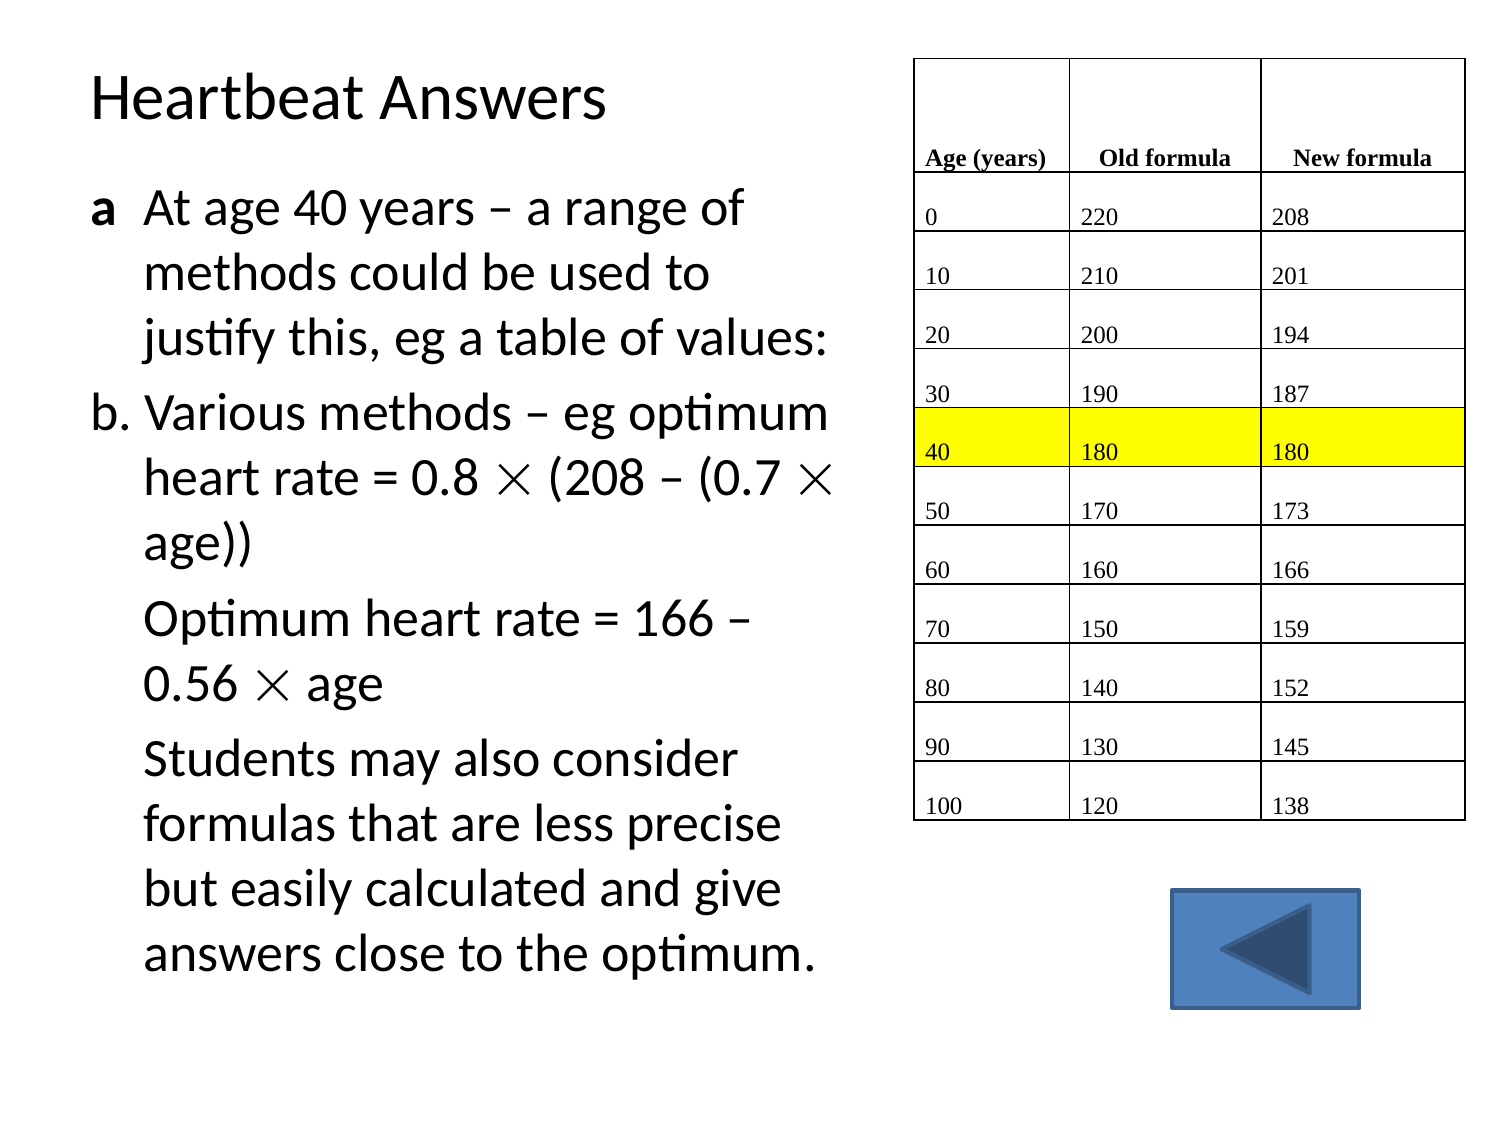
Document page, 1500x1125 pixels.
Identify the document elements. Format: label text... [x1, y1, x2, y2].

table_cell 208 [1262, 173, 1464, 230]
table_header Old formula [1070, 59, 1260, 171]
table_cell 210 [1070, 232, 1260, 289]
table_cell 150 [1070, 585, 1260, 642]
table_cell 80 [915, 644, 1069, 701]
table_cell 194 [1262, 290, 1464, 348]
table_cell 138 [1262, 762, 1464, 819]
table_cell 130 [1070, 703, 1260, 760]
table_cell 50 [915, 467, 1069, 524]
table_cell 187 [1262, 349, 1464, 407]
table_cell 120 [1070, 762, 1260, 819]
table_header Age (years) [915, 59, 1069, 171]
list a At age 40 years – a range of methods could be used to justify this, eg a table of values: b. Various methods – eg optimum heart rate = 0.8  (208 – (0.7  age)) Optimum heart rate = 166 – 0.56  age Students may also consider formulas that are less precise but easily calculated and give answers close to the optimum. [75, 164, 868, 1005]
table_cell 159 [1262, 585, 1464, 642]
table_cell 190 [1070, 349, 1260, 407]
table_cell 30 [915, 349, 1069, 407]
table_cell 160 [1070, 526, 1260, 583]
table_cell 70 [915, 585, 1069, 642]
table_cell 200 [1070, 290, 1260, 348]
table_cell 145 [1262, 703, 1464, 760]
table_cell 100 [915, 762, 1069, 819]
table_cell 20 [915, 290, 1069, 348]
table_cell 173 [1262, 467, 1464, 524]
table_cell 40 [915, 408, 1069, 466]
table_cell 90 [915, 703, 1069, 760]
table_cell 10 [915, 232, 1069, 289]
table_cell 180 [1262, 408, 1464, 466]
table_cell 180 [1070, 408, 1260, 466]
table_cell 170 [1070, 467, 1260, 524]
text_box [1170, 888, 1361, 1010]
table_cell 220 [1070, 173, 1260, 230]
table_cell 0 [915, 173, 1069, 230]
table_cell 60 [915, 526, 1069, 583]
title Heartbeat Answers [75, 45, 1425, 141]
table_cell 152 [1262, 644, 1464, 701]
table_cell 166 [1262, 526, 1464, 583]
table_cell 201 [1262, 232, 1464, 289]
table_cell 140 [1070, 644, 1260, 701]
table_header New formula [1262, 59, 1464, 171]
